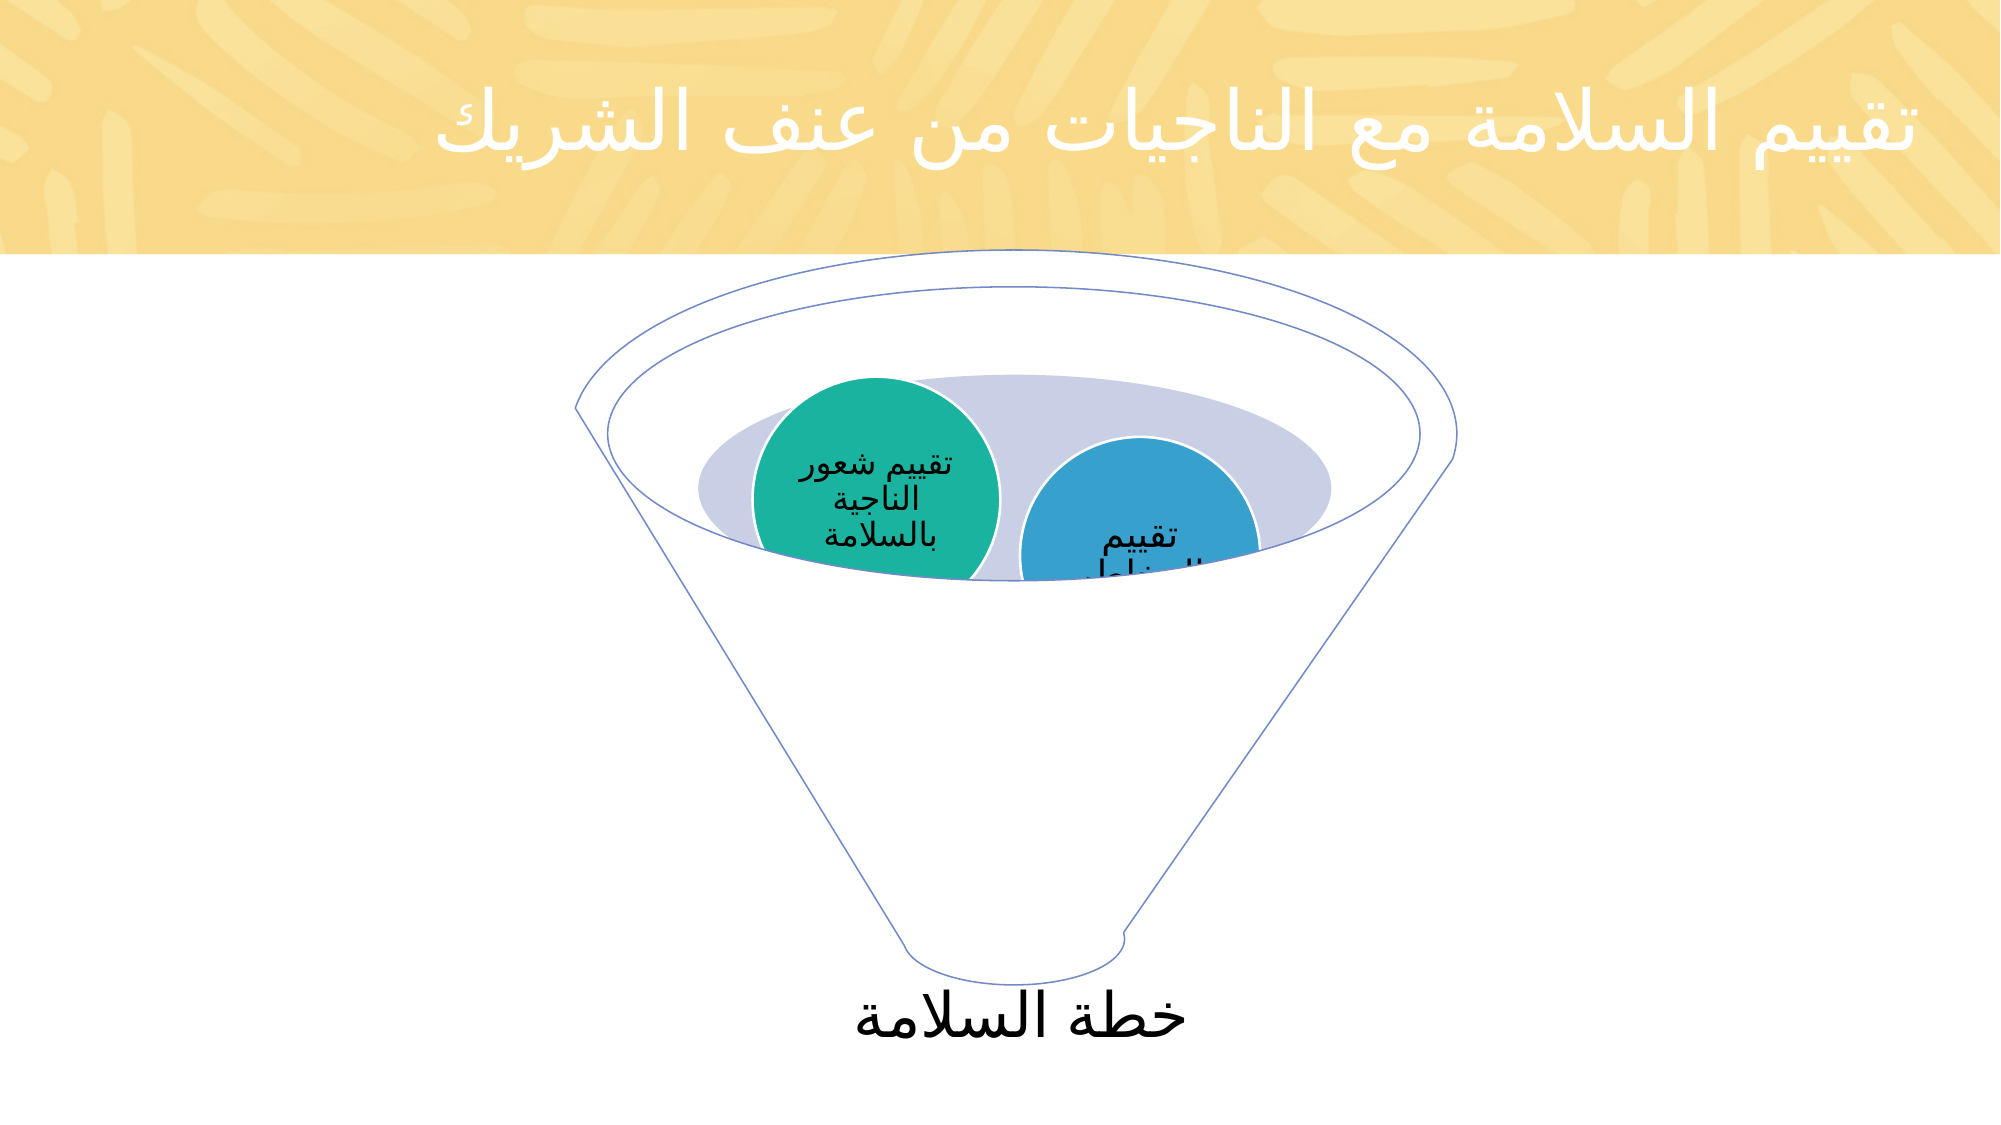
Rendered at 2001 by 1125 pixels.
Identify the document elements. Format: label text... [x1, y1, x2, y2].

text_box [570, 249, 1458, 1087]
picture [0, 0, 2000, 1125]
title تقييم السلامة مع الناجيات من عنف الشريك [61, 33, 1938, 220]
